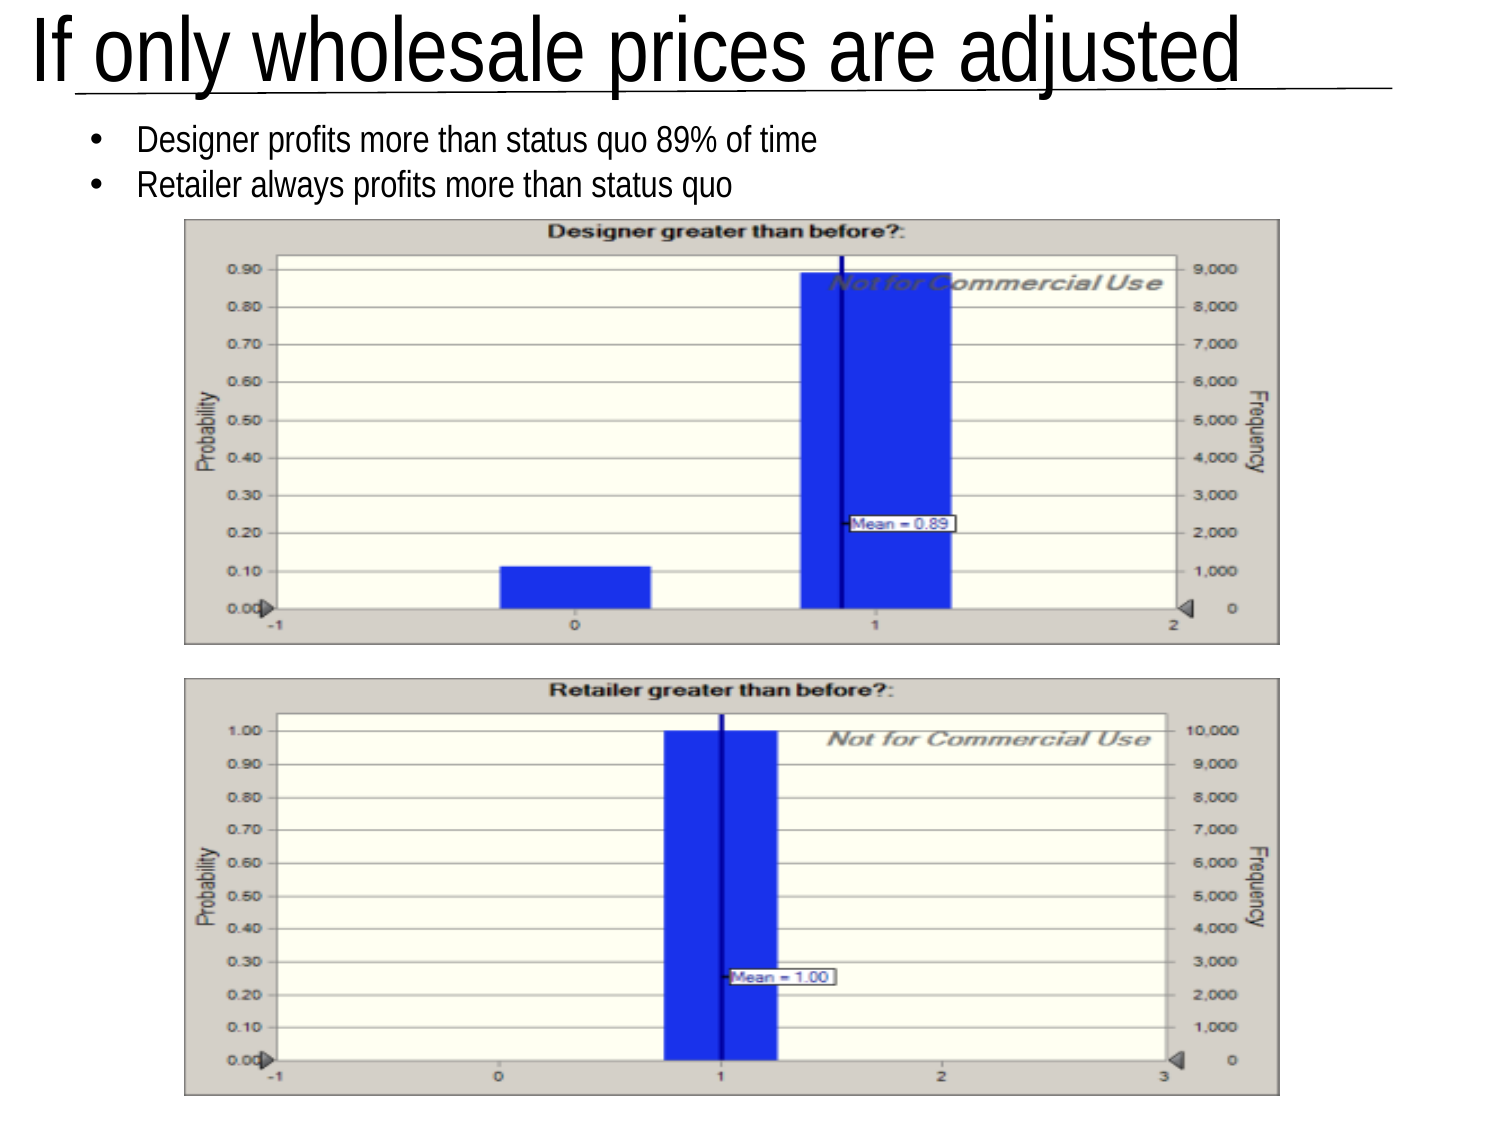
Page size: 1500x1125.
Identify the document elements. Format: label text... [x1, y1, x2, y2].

title If only wholesale prices are adjusted [15, 0, 1500, 139]
text_box Designer profits more than status quo 89% of time Retailer always profits more than status quo [74, 108, 1446, 213]
picture [183, 678, 1280, 1096]
picture [183, 219, 1280, 645]
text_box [74, 88, 1393, 94]
